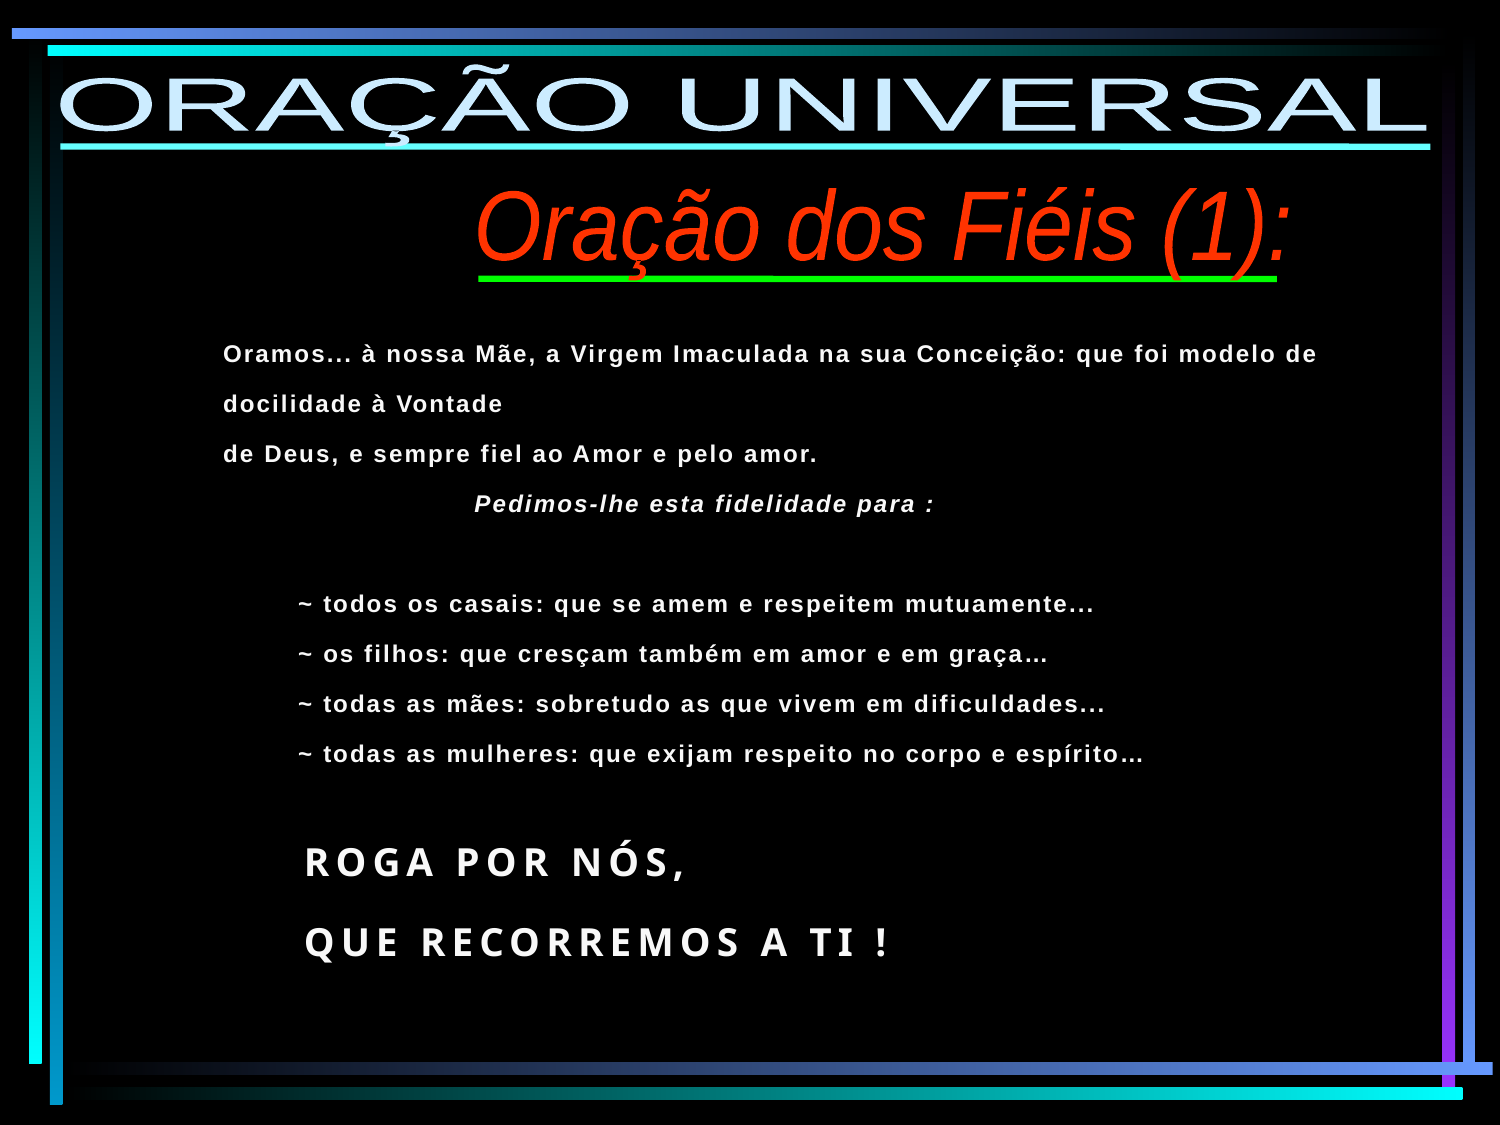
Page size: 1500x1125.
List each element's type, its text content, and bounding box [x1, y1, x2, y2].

text_box Oramos... à nossa Mãe, a Virgem Imaculada na sua Conceição: que foi modelo de docilidade à Vontade de Deus, e sempre fiel ao Amor e pelo amor. Pedimos-lhe esta fidelidade para : ~ todos os casais: que se amem e respeitem mutuamente... ~ os filhos: que cresçam também em amor e em graça… ~ todas as mães: sobretudo as que vivem em dificuldades... ~ todas as mulheres: que exijam respeito no corpo e espírito… [58, 326, 1471, 792]
text_box ROGA POR NÓS, QUE RECORREMOS A TI ! [289, 822, 1328, 997]
